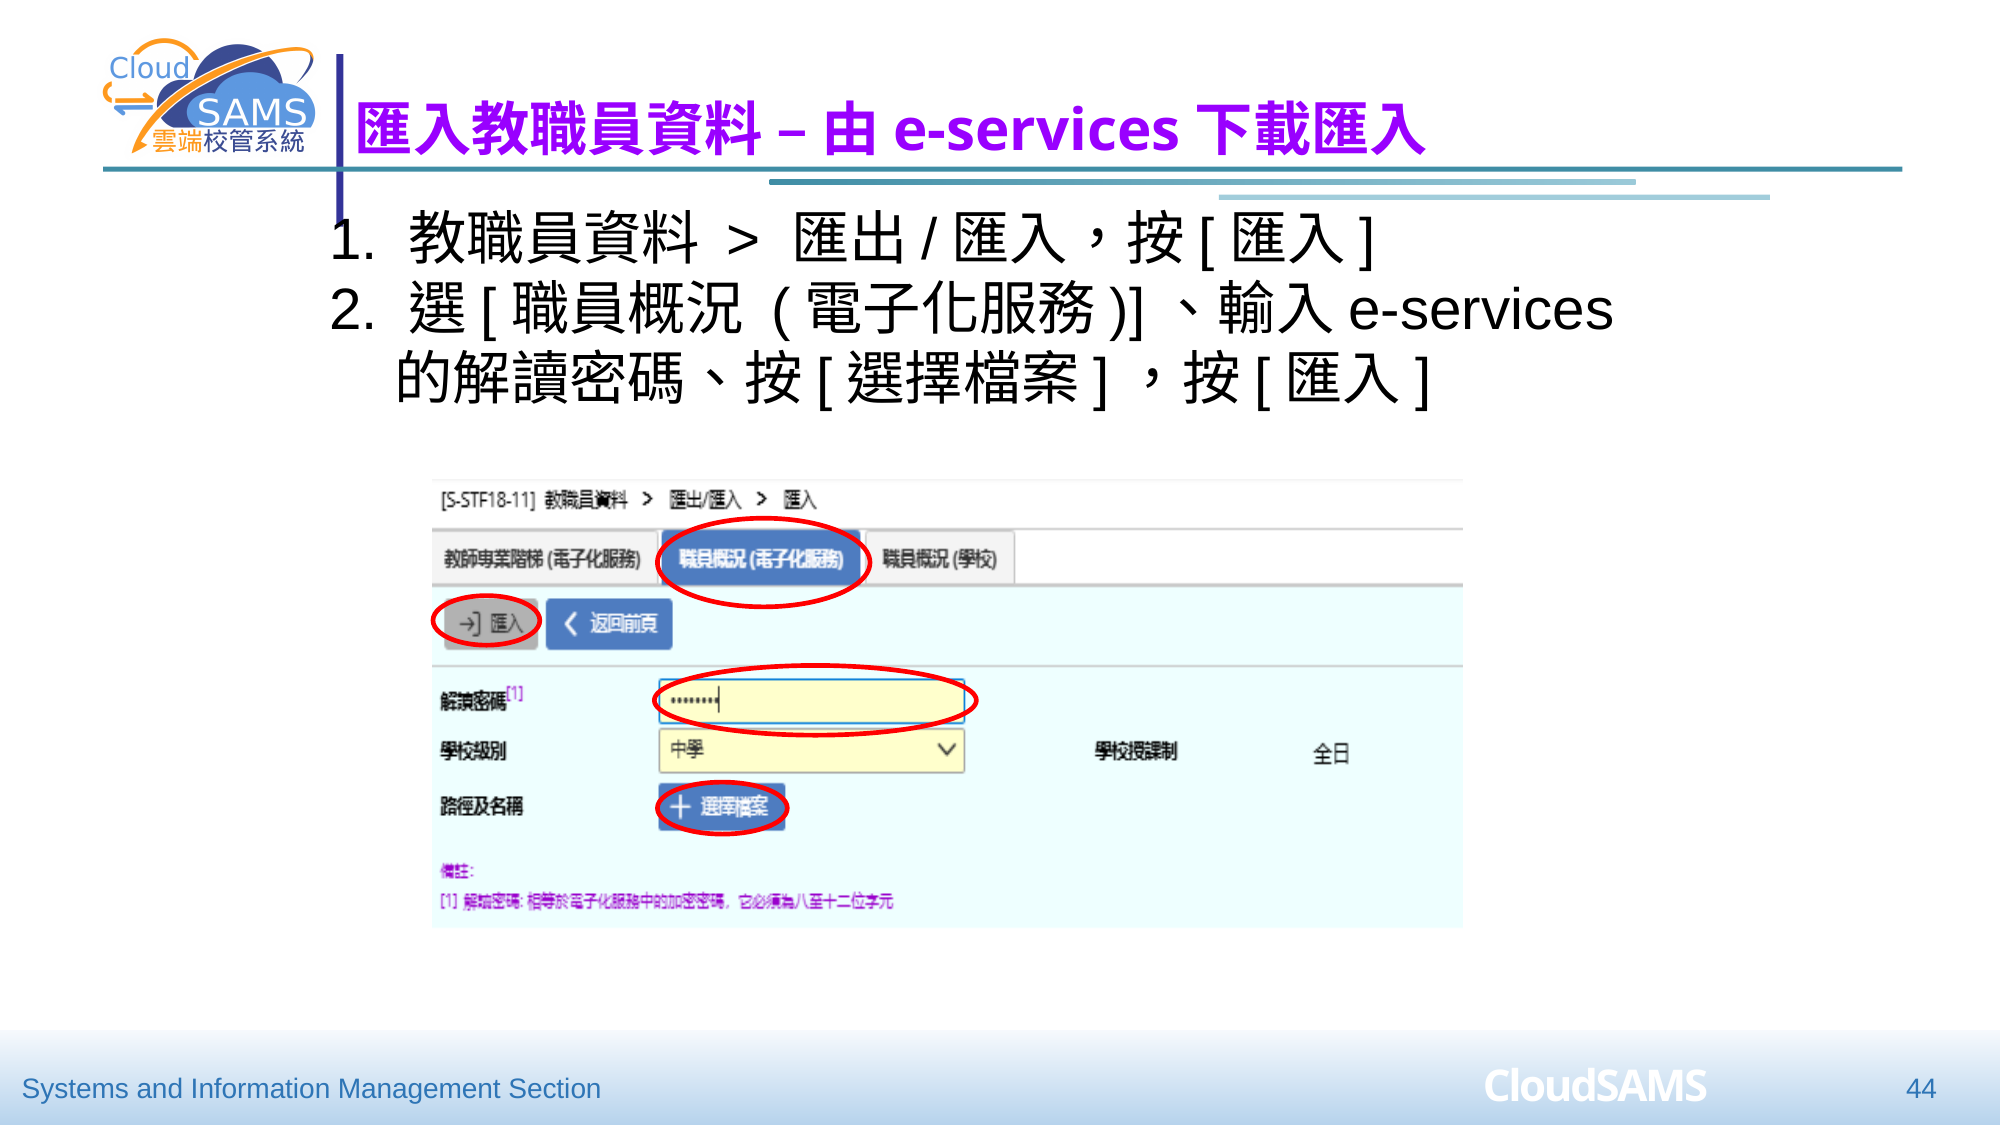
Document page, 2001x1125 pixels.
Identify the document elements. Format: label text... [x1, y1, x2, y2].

picture [432, 479, 1463, 953]
text_box 1. 教職員資料 > 匯出/匯入，按[匯入] 2. 選[職員概況 (電子化服務)]、輸入e-services的解讀密碼、按[選擇檔案]，按[匯入] [314, 193, 1686, 419]
slide_number 44 [1755, 1063, 1952, 1125]
title 匯入教職員資料 – 由e-services下載匯入 [340, 44, 1907, 170]
picture [87, 7, 349, 175]
